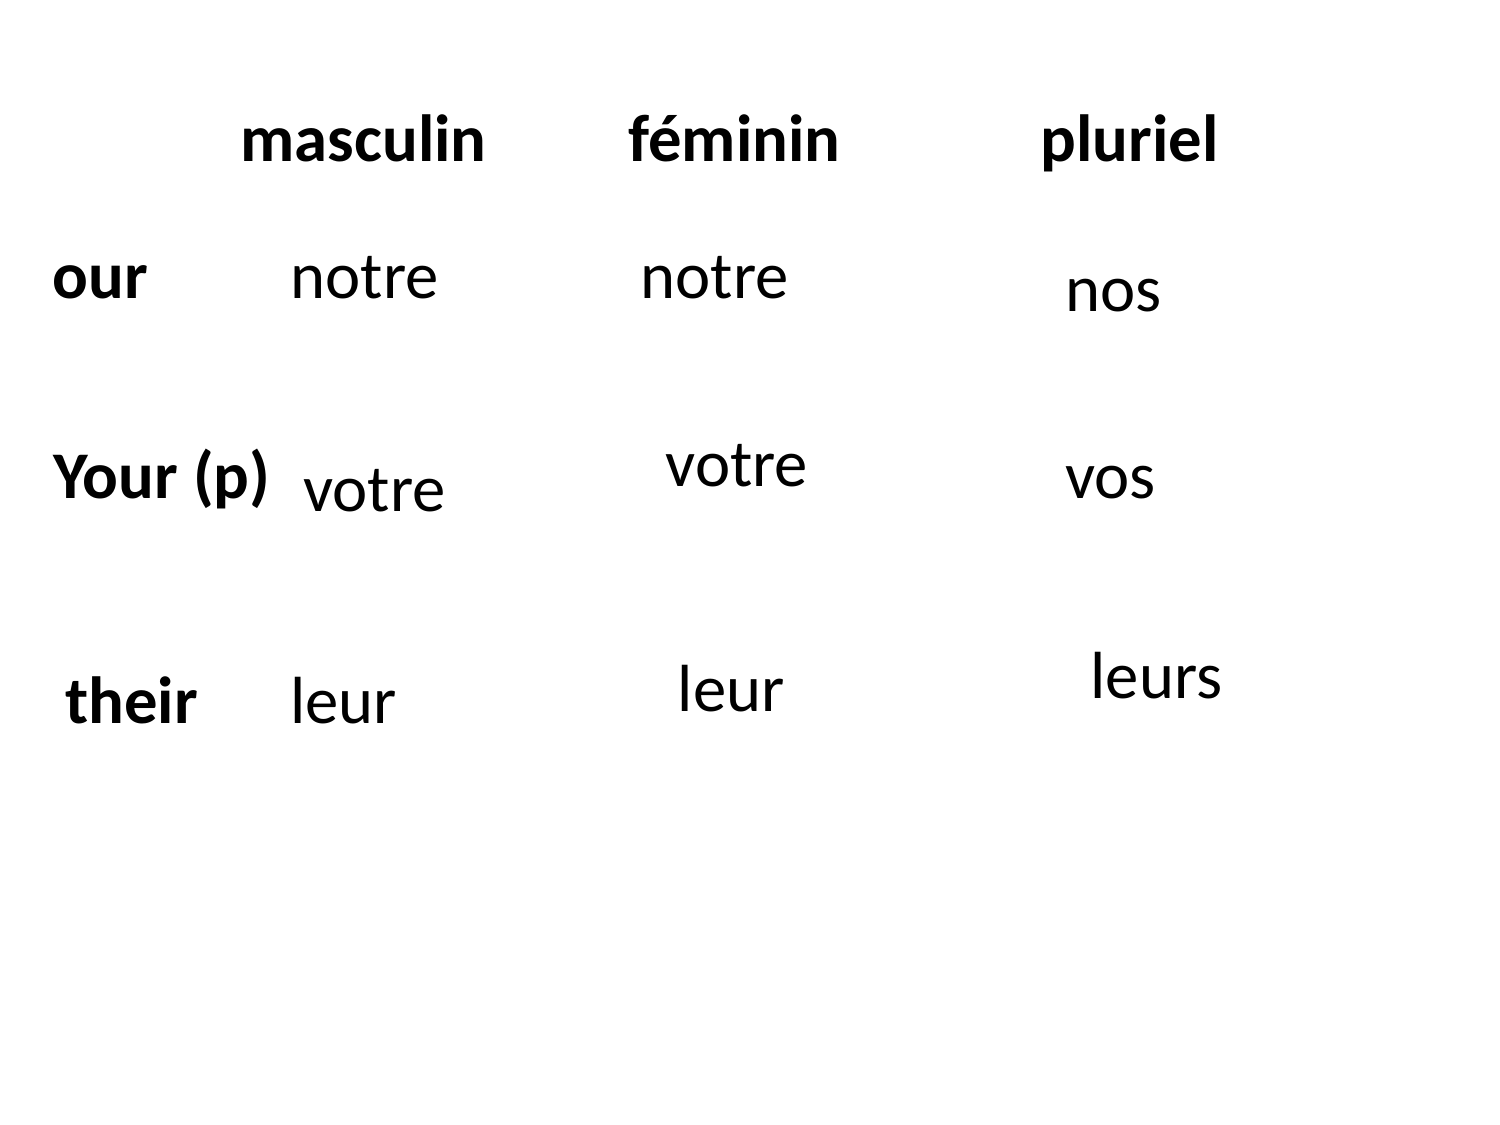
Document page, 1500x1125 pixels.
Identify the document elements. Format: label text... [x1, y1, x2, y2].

text_box nos [1050, 237, 1177, 333]
text_box masculin [225, 87, 503, 183]
text_box leur [275, 649, 413, 745]
text_box vos [1050, 424, 1172, 520]
text_box votre [650, 412, 824, 508]
text_box their [50, 649, 214, 745]
text_box votre [288, 437, 461, 533]
text_box leur [663, 637, 800, 733]
text_box leurs [1075, 624, 1238, 720]
text_box Your (p) [38, 424, 286, 520]
text_box féminin [613, 87, 856, 183]
text_box our [38, 224, 164, 320]
text_box pluriel [1025, 87, 1234, 183]
text_box notre [625, 224, 804, 320]
text_box notre [275, 224, 454, 320]
